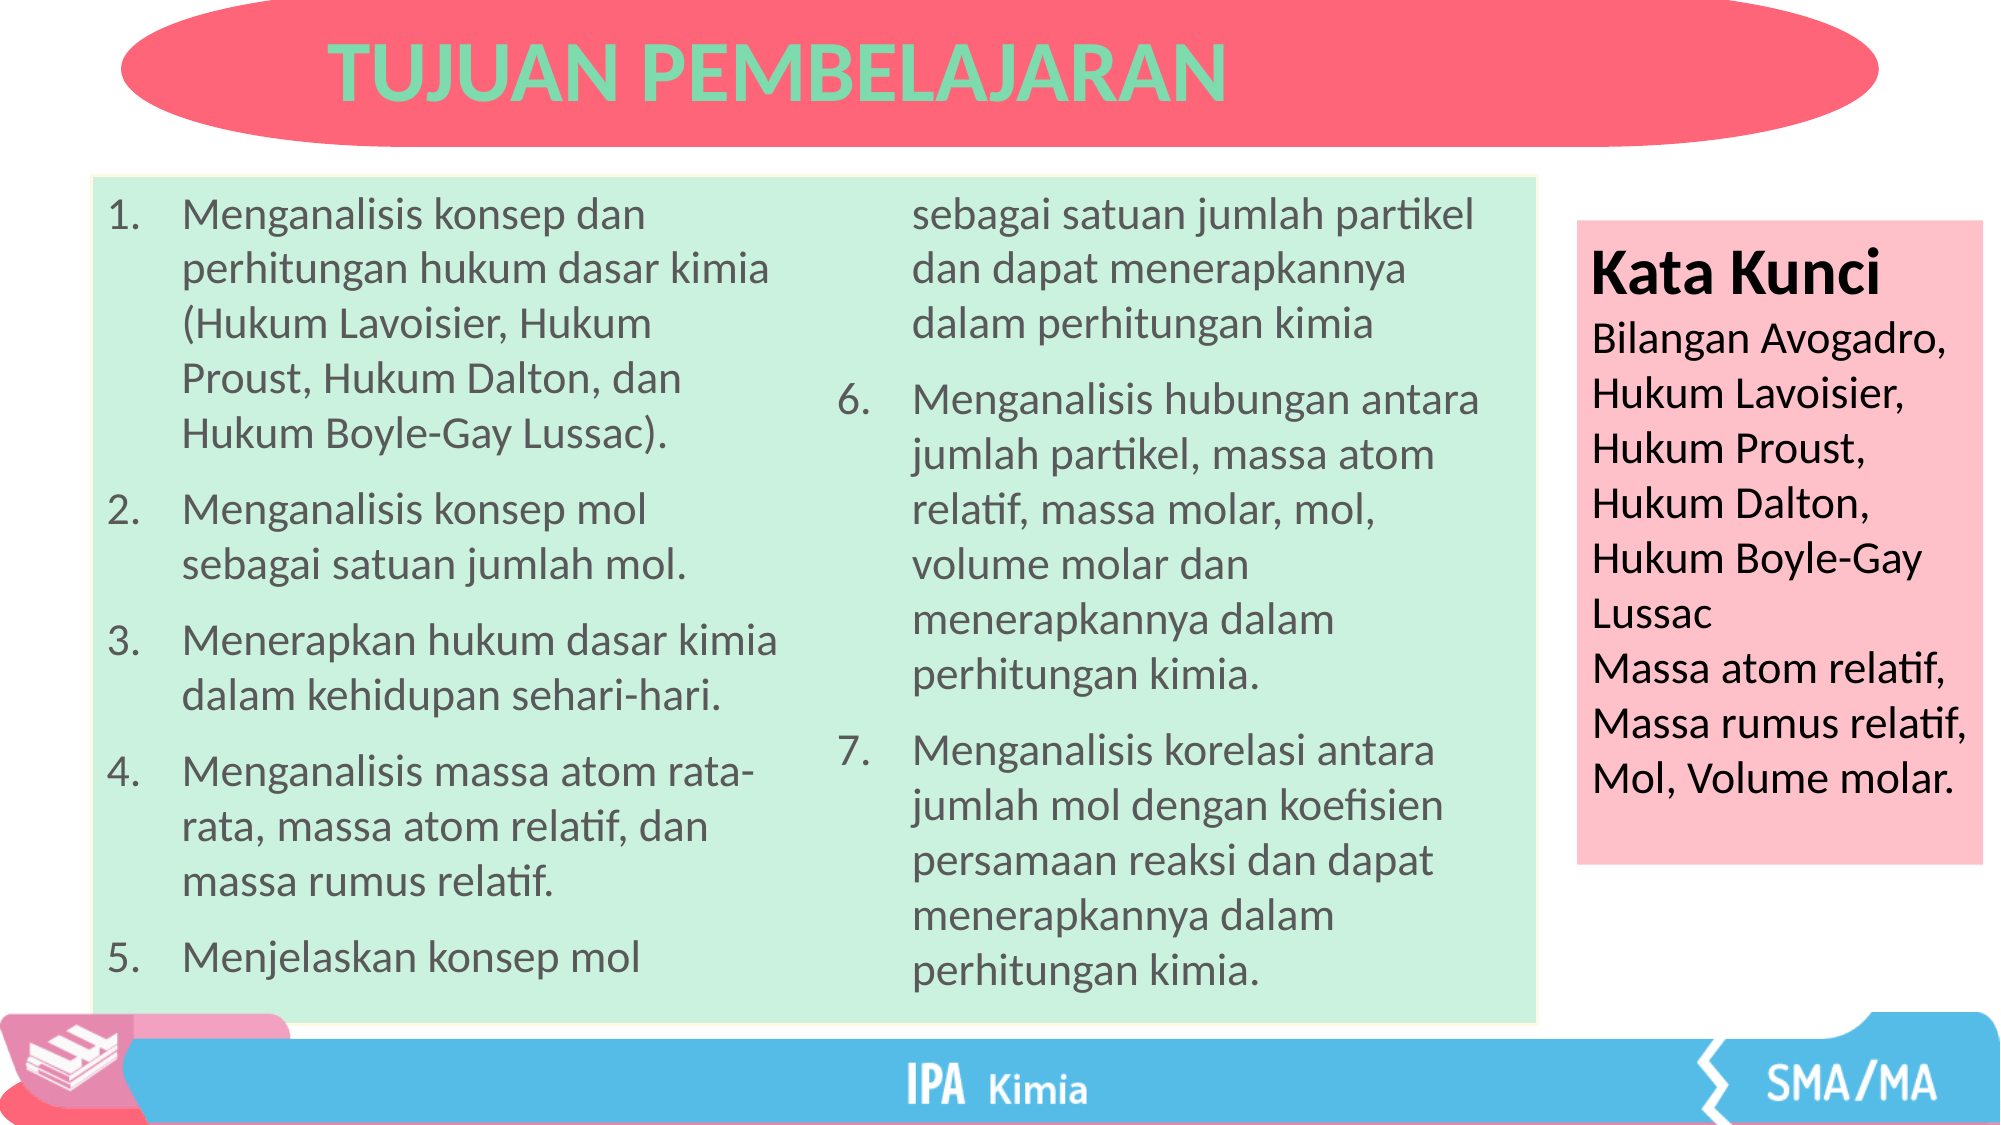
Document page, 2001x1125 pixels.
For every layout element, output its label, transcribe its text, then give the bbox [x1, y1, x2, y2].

list Menganalisis konsep dan perhitungan hukum dasar kimia (Hukum Lavoisier, Hukum Proust, Hukum Dalton, dan Hukum Boyle-Gay Lussac). Menganalisis konsep mol sebagai satuan jumlah mol. Menerapkan hukum dasar kimia dalam kehidupan sehari-hari. Menganalisis massa atom rata-rata, massa atom relatif, dan massa rumus relatif. Menjelaskan konsep mol sebagai satuan jumlah partikel dan dapat menerapkannya dalam perhitungan kimia Menganalisis hubungan antara jumlah partikel, massa atom relatif, massa molar, mol, volume molar dan menerapkannya dalam perhitungan kimia. Menganalisis korelasi antara jumlah mol dengan koefisien persamaan reaksi dan dapat menerapkannya dalam perhitungan kimia. [91, 175, 1538, 1012]
text_box Kata Kunci Bilangan Avogadro, Hukum Lavoisier, Hukum Proust, Hukum Dalton, Hukum Boyle-Gay Lussac Massa atom relatif, Massa rumus relatif, Mol, Volume molar. [1577, 220, 1984, 865]
title TUJUAN PEMBELAJARAN [312, 0, 2000, 146]
picture [0, 1012, 2000, 1125]
